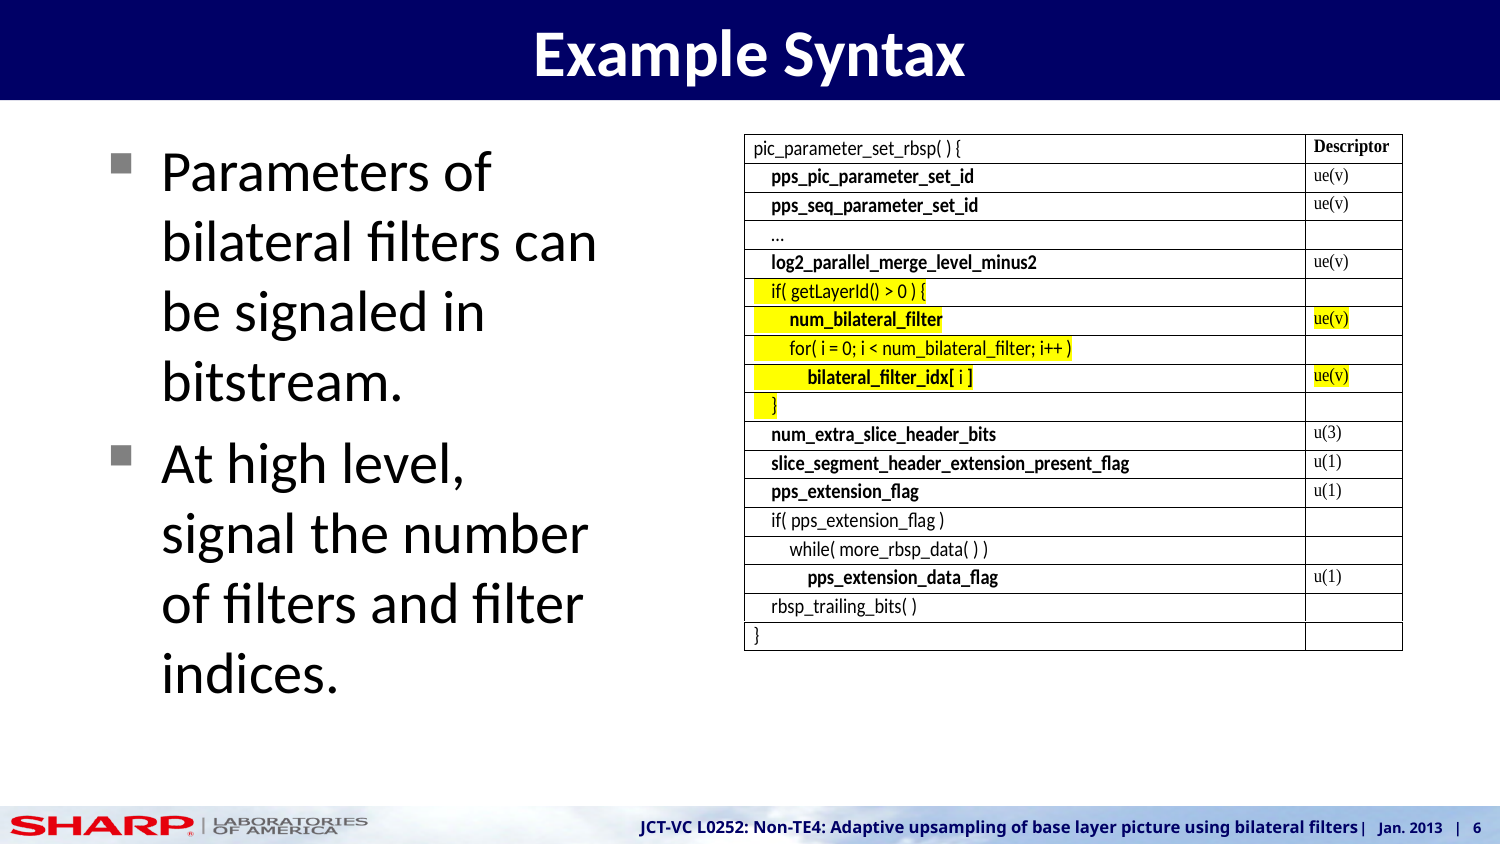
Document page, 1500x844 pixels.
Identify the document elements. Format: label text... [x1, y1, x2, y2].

title Example Syntax [17, 0, 1484, 101]
list Parameters of bilateral filters can be signaled in bitstream. At high level, signal the number of filters and filter indices. [93, 126, 625, 756]
picture [0, 806, 1500, 844]
picture [674, 134, 1474, 689]
